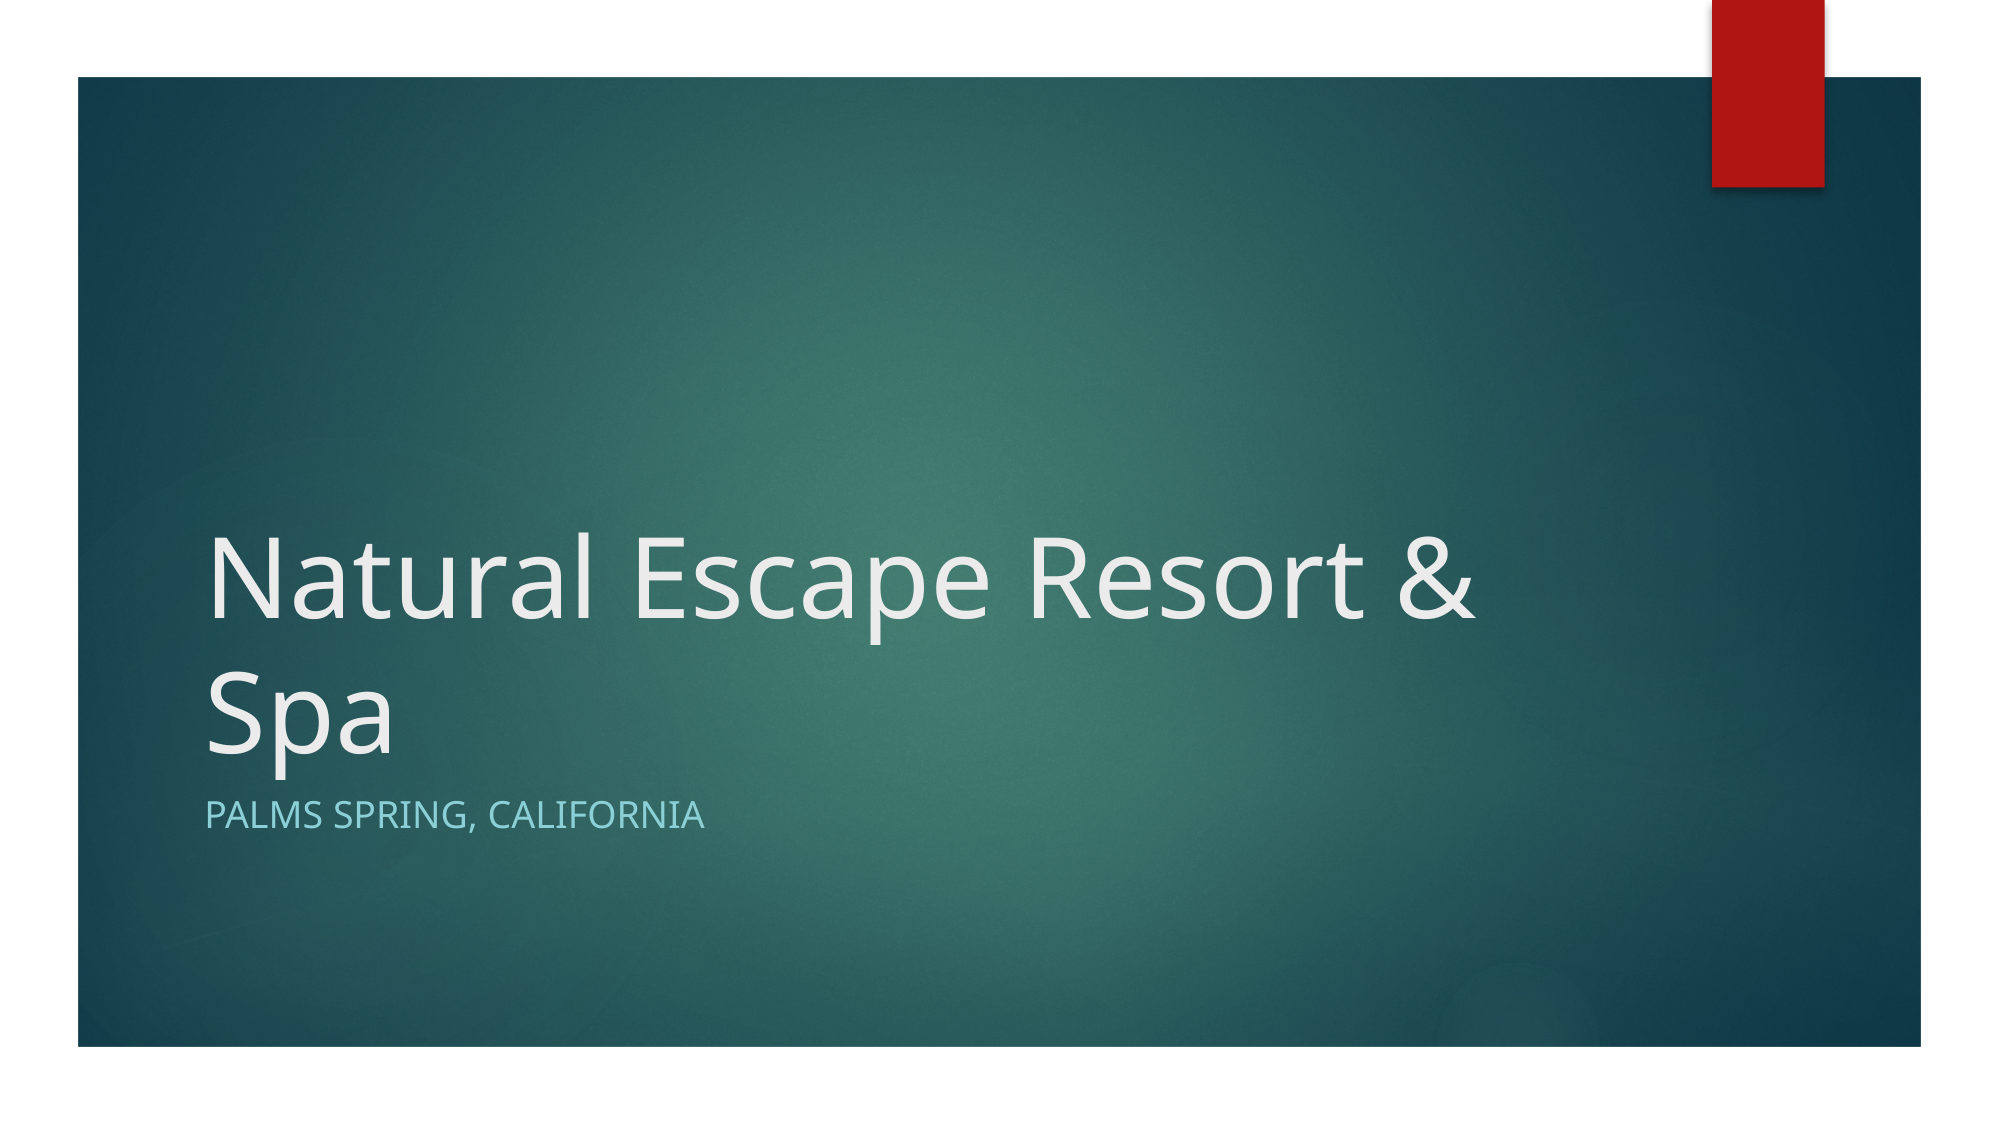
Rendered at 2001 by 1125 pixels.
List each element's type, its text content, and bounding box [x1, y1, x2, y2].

title Natural Escape Resort & Spa [189, 344, 1638, 783]
subtitle Palms Spring, California [189, 783, 1638, 925]
